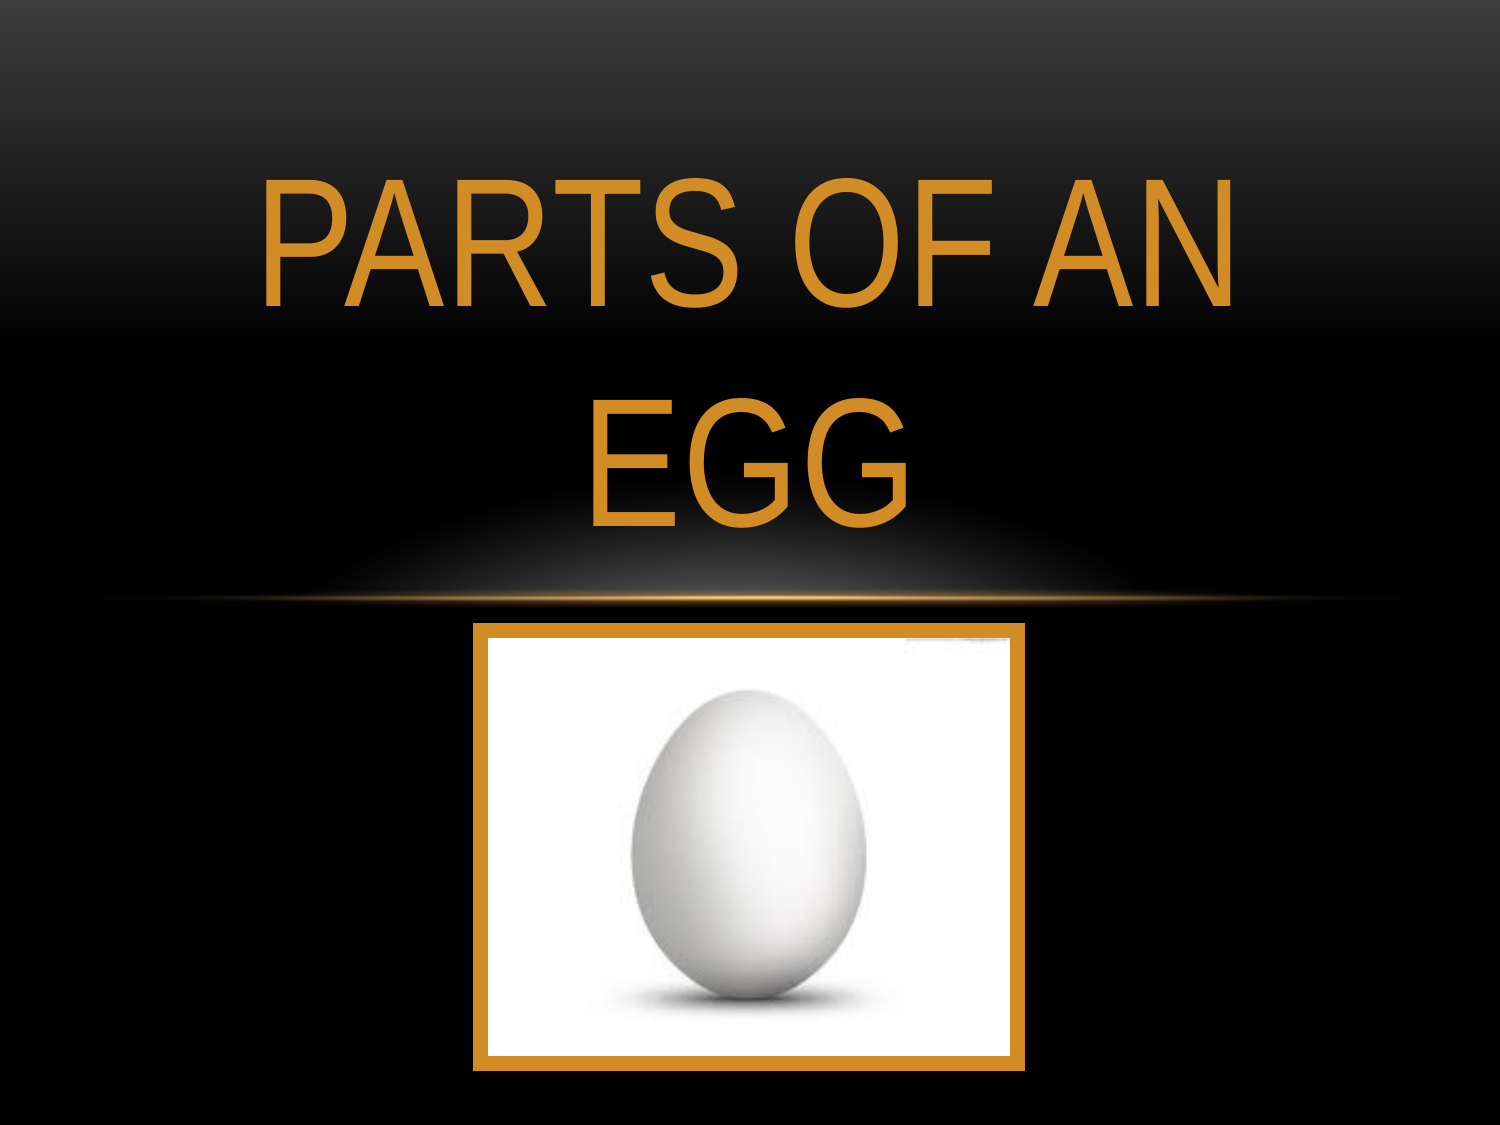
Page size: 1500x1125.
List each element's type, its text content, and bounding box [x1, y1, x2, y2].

title Parts of an Egg [112, 329, 1388, 571]
picture [487, 637, 1011, 1057]
picture [0, 0, 1500, 750]
